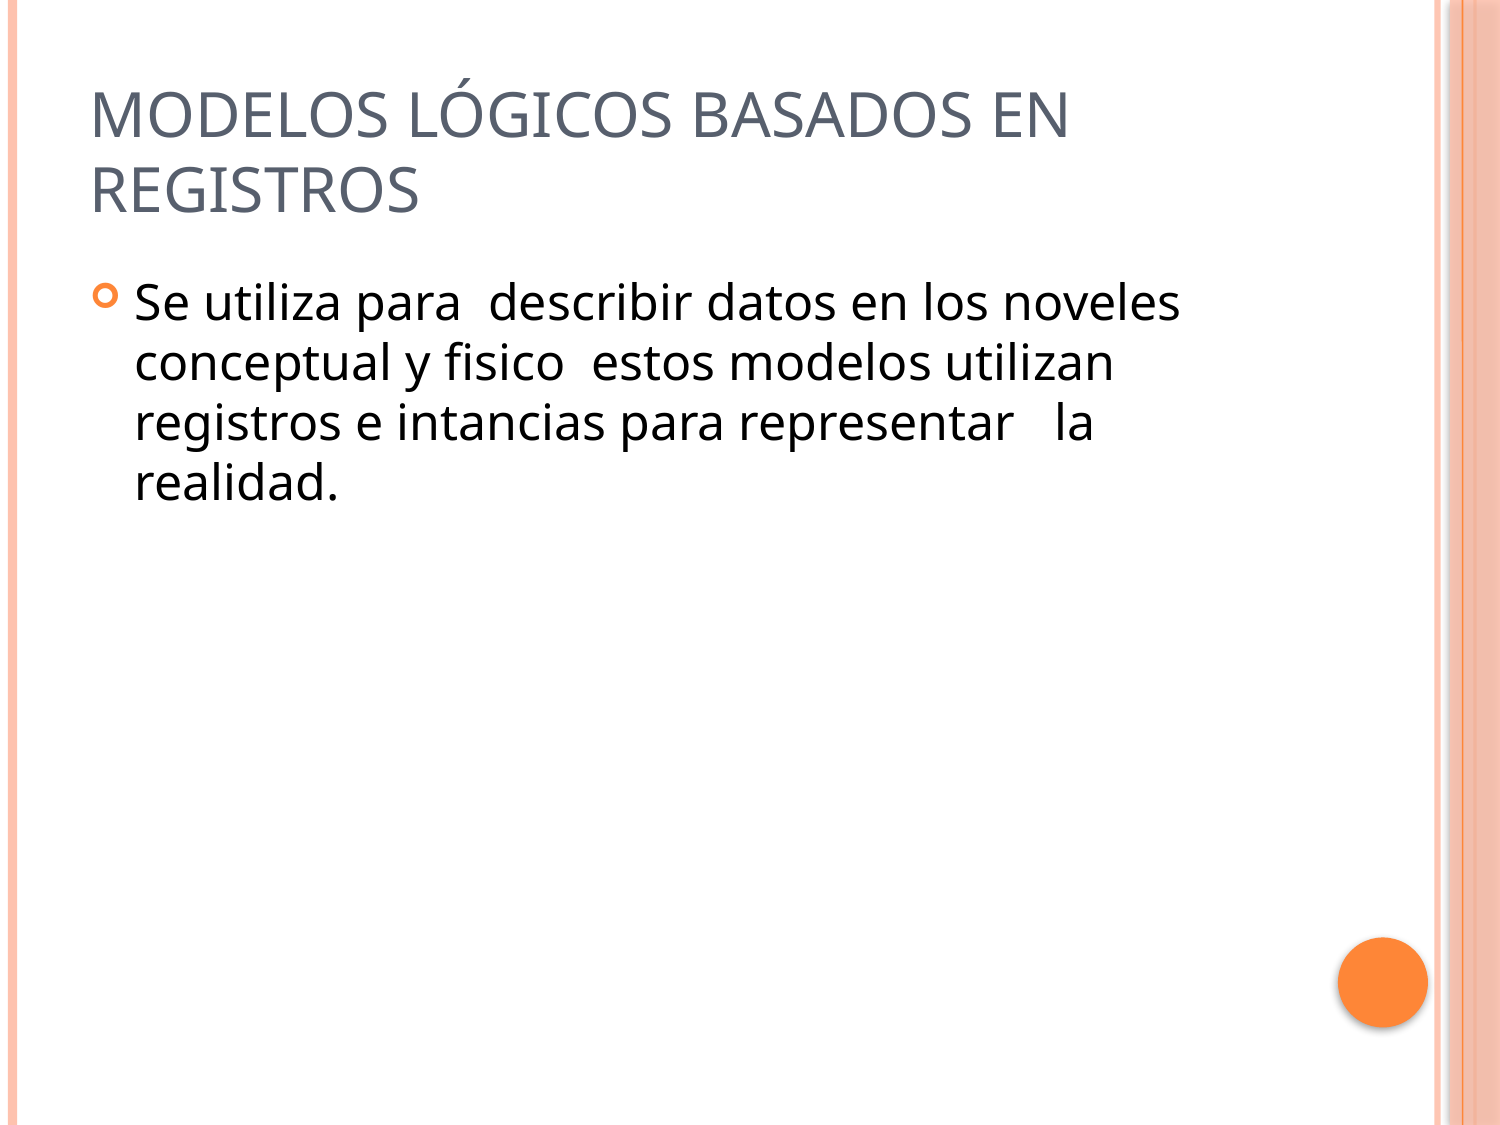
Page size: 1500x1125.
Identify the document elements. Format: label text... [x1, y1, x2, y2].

title Modelos lógicos basados en registros [75, 45, 1300, 233]
list Se utiliza para describir datos en los noveles conceptual y fisico estos modelos utilizan registros e intancias para representar la realidad. [75, 262, 1300, 1062]
